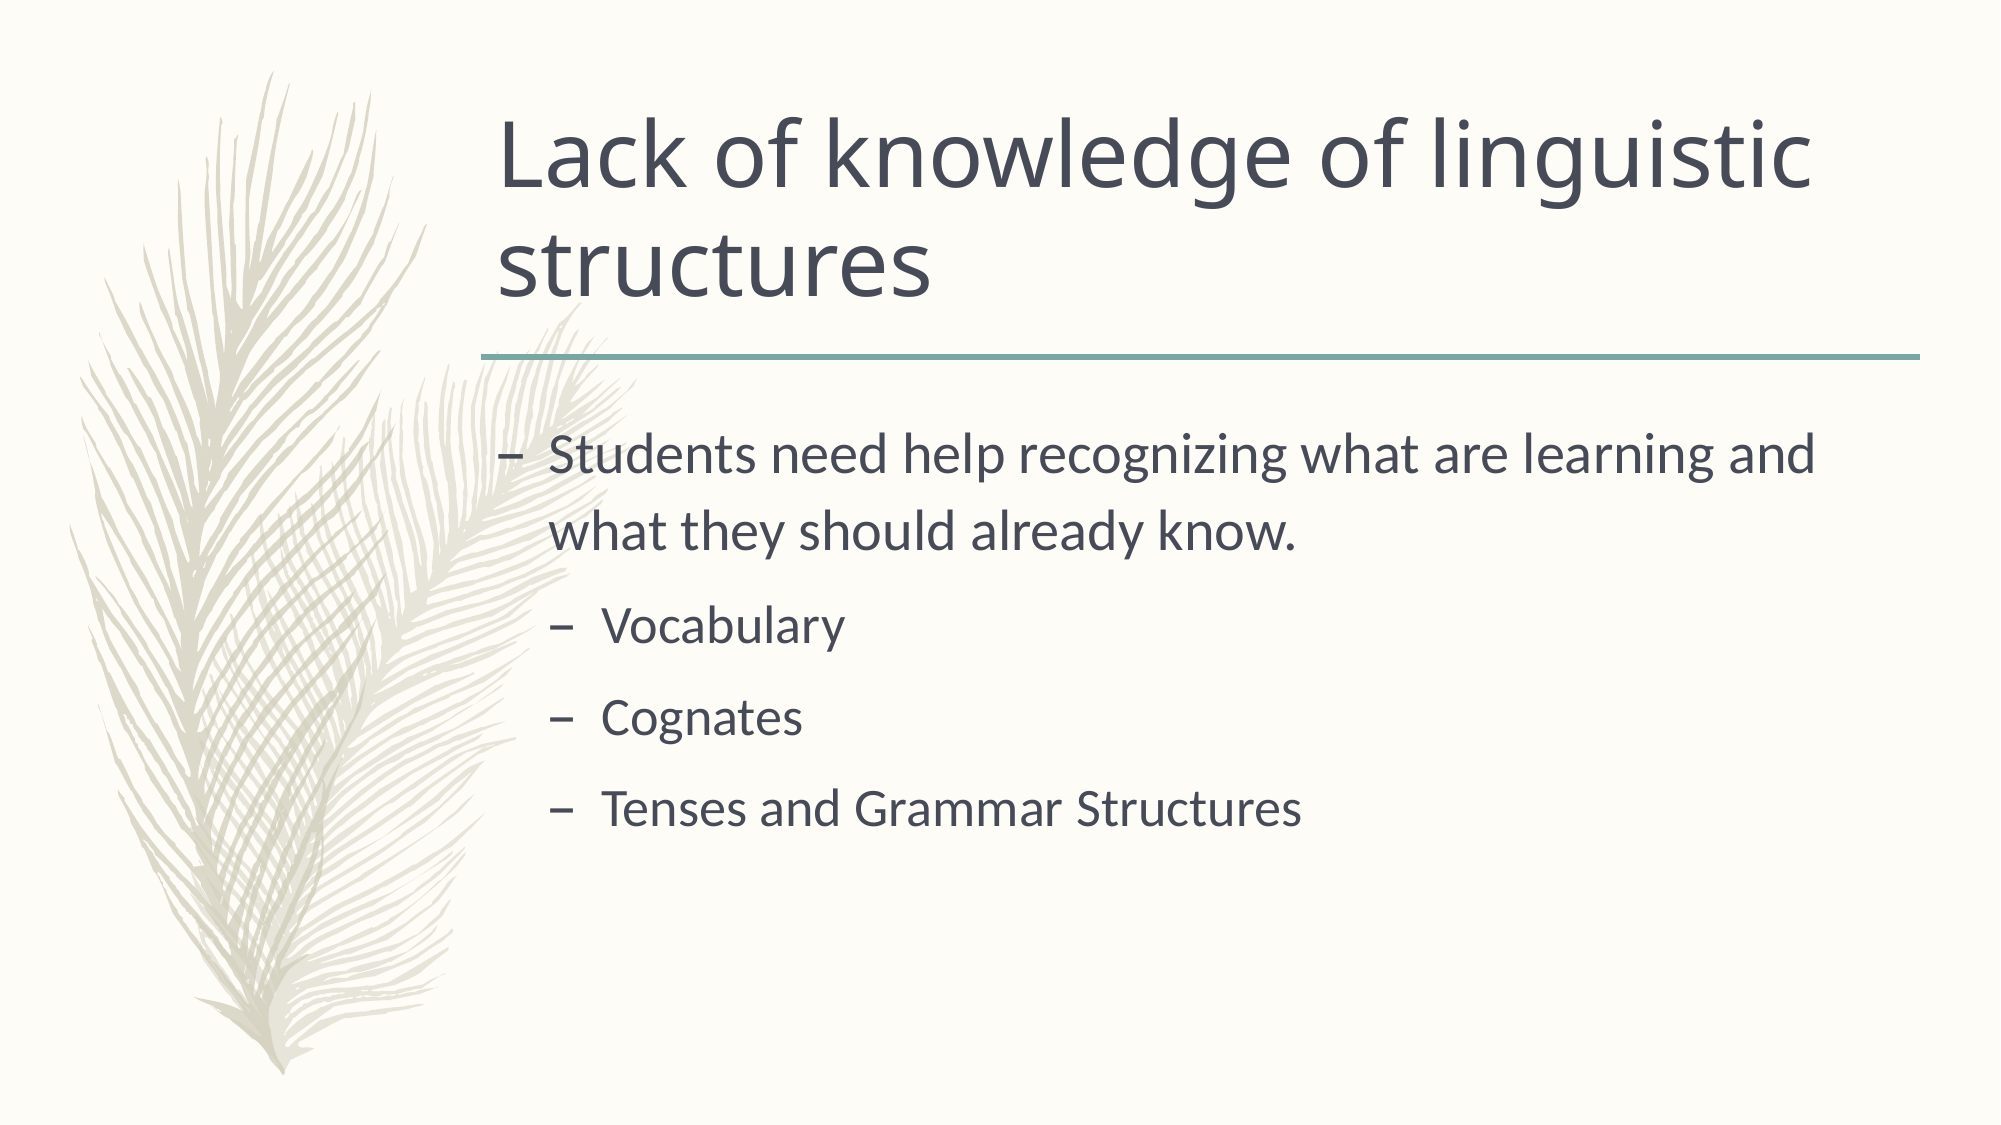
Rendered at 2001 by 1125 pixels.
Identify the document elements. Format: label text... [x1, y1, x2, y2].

list Students need help recognizing what are learning and what they should already know. Vocabulary Cognates Tenses and Grammar Structures [481, 399, 1920, 1063]
title Lack of knowledge of linguistic structures [481, 93, 1920, 350]
